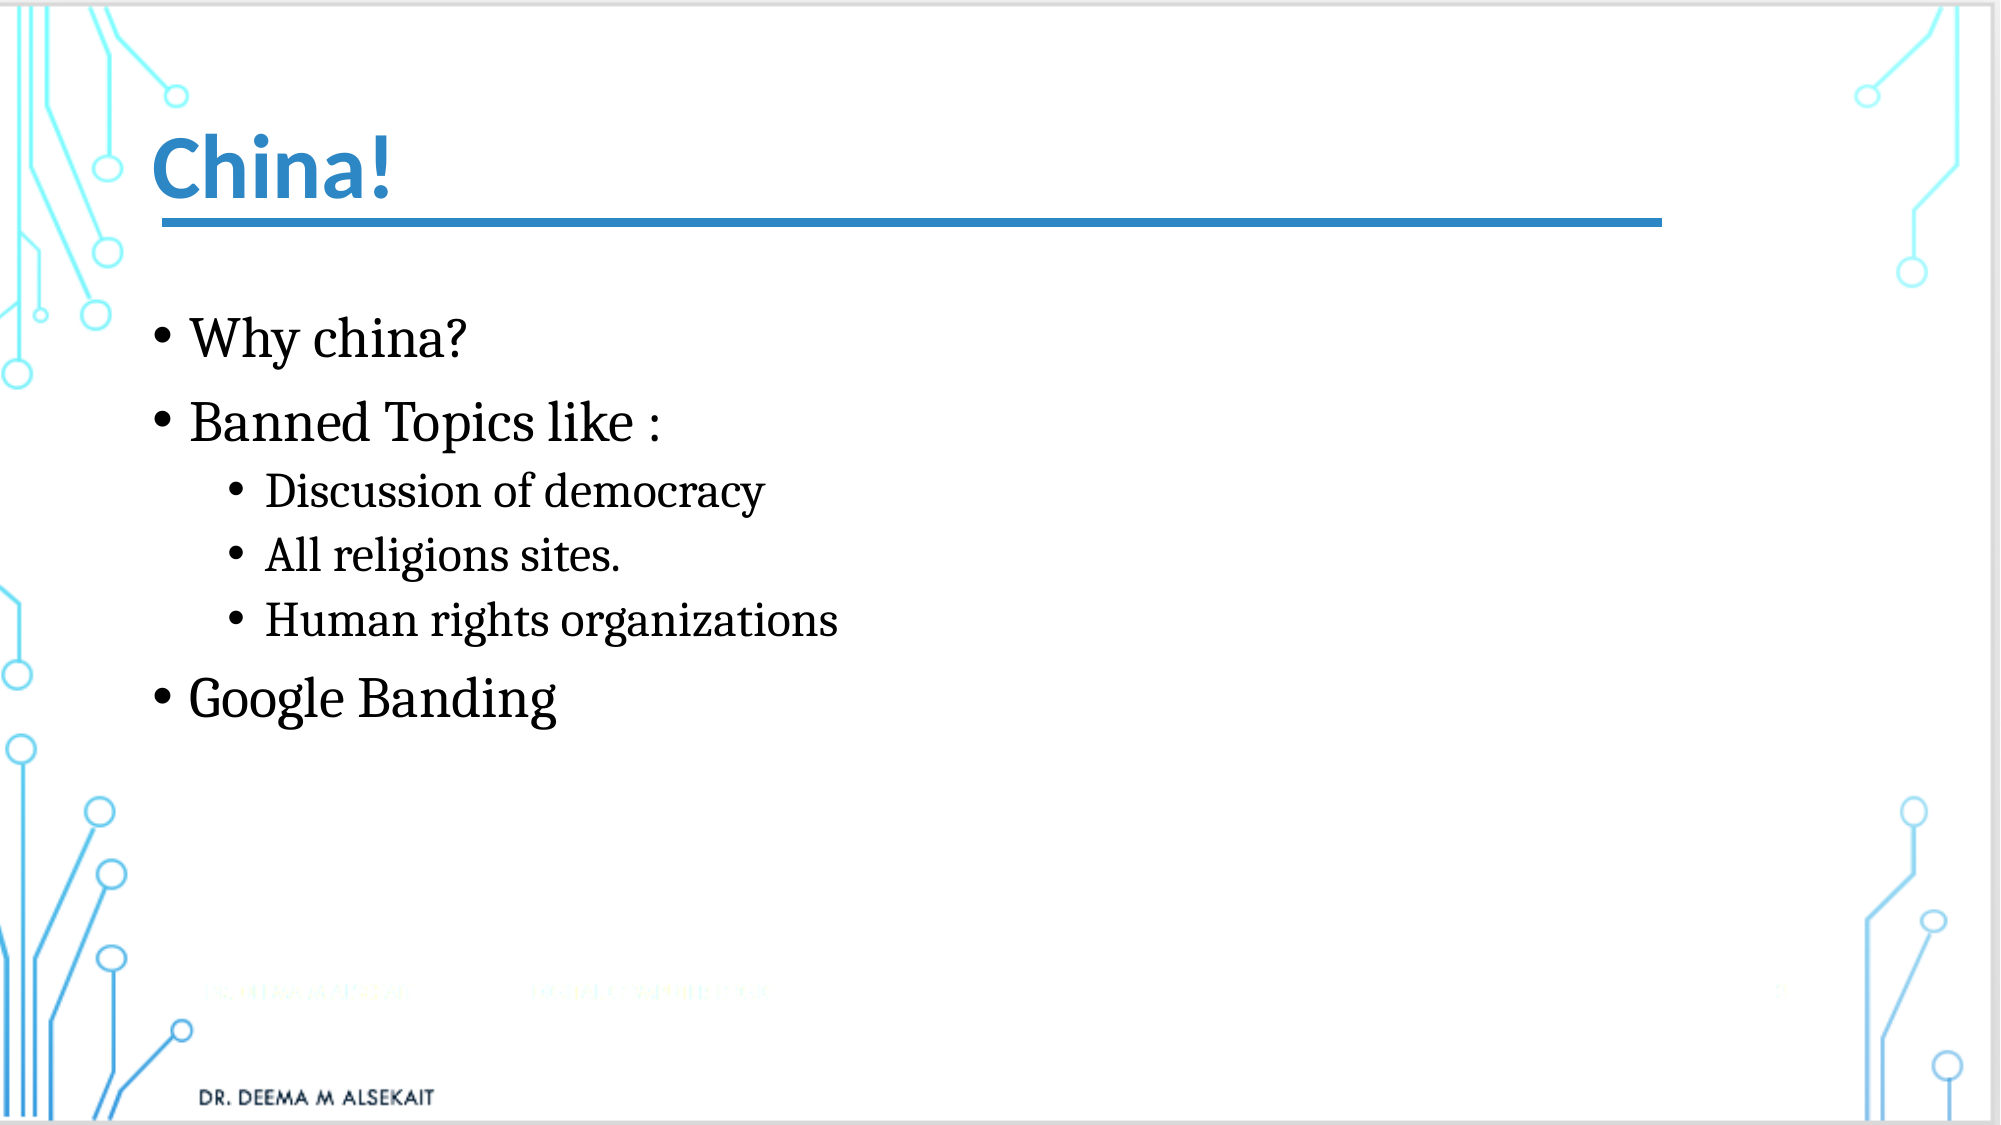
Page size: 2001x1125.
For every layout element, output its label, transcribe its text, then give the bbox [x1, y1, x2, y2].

list Why china? Banned Topics like : Discussion of democracy All religions sites. Human rights organizations Google Banding [137, 299, 1863, 1014]
picture [0, 0, 2001, 1125]
title China! [137, 59, 1863, 278]
